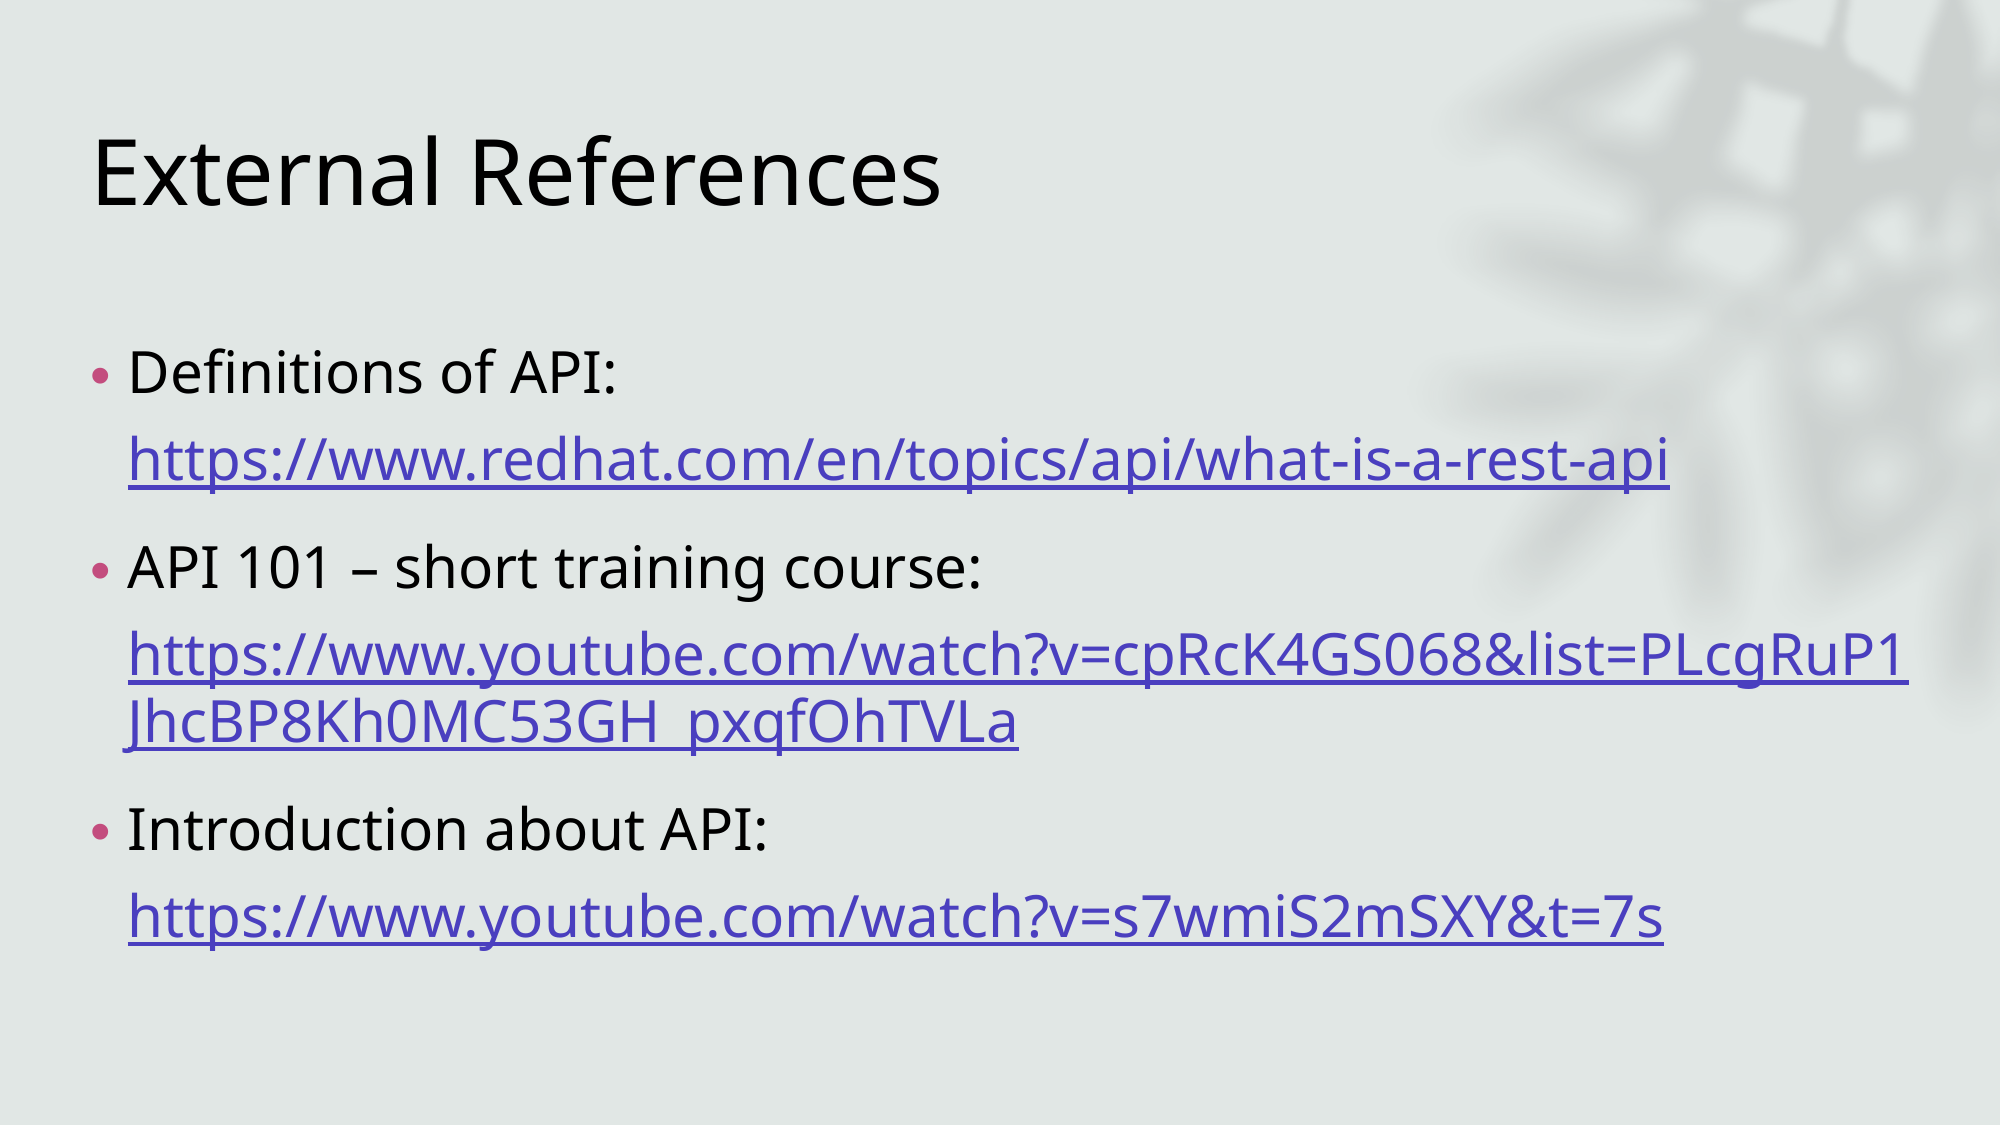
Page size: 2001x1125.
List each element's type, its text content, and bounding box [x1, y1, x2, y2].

title External References [75, 60, 1863, 278]
list Definitions of API: https://www.redhat.com/en/topics/api/what-is-a-rest-api API 101 – short training course: https://www.youtube.com/watch?v=cpRcK4GS068&list=PLcgRuP1JhcBP8Kh0MC53GH_pxqfOhTVLa Introduction about API: https://www.youtube.com/watch?v=s7wmiS2mSXY&t=7s [75, 319, 1925, 1009]
